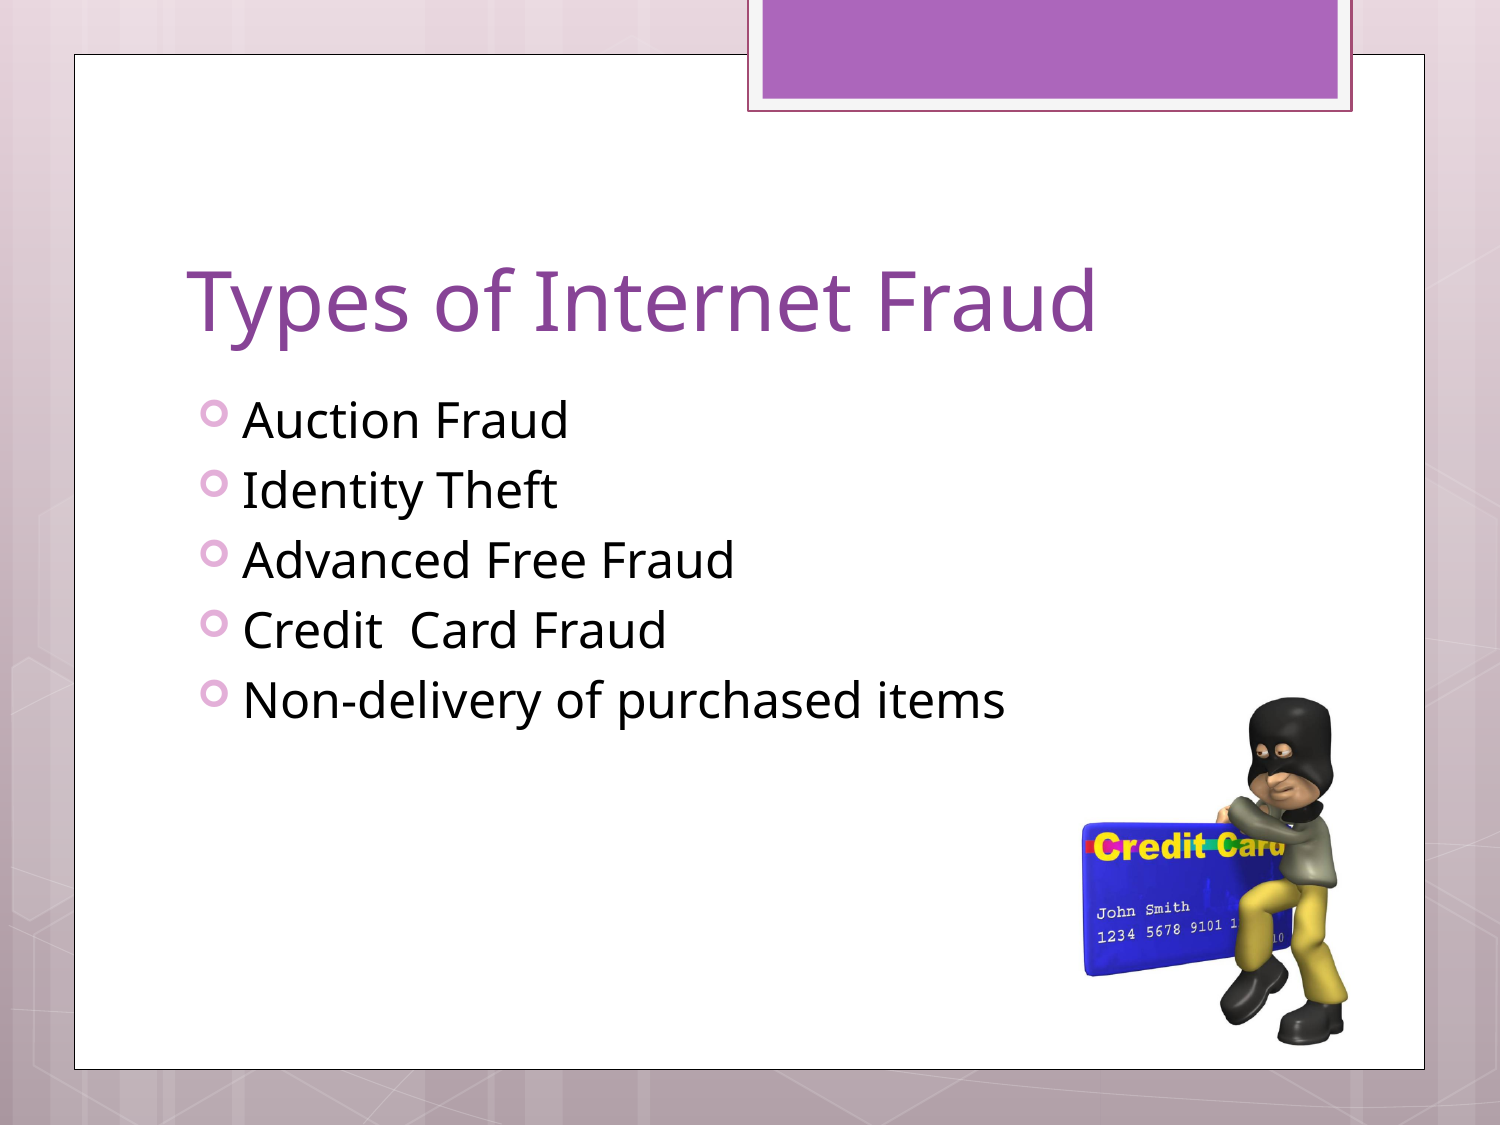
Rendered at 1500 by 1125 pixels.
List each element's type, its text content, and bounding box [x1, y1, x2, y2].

title Types of Internet Fraud [171, 168, 1324, 357]
picture [1037, 687, 1415, 1065]
list Auction Fraud Identity Theft Advanced Free Fraud Credit Card Fraud Non-delivery of purchased items [171, 381, 1283, 957]
